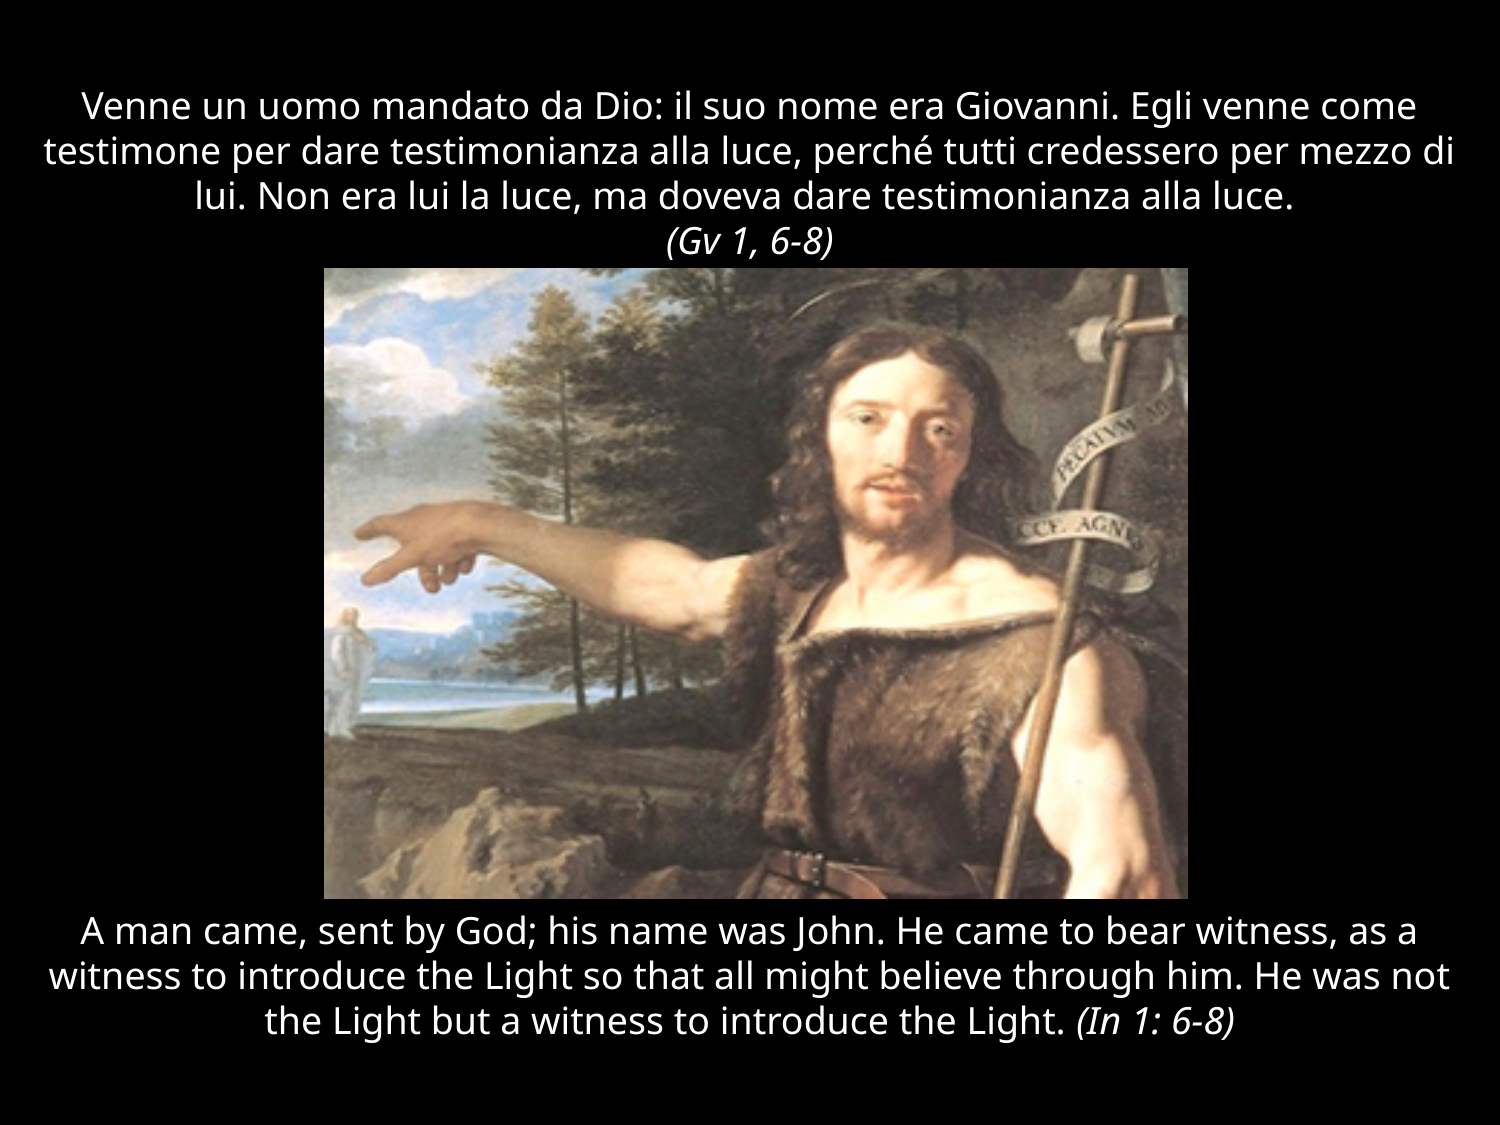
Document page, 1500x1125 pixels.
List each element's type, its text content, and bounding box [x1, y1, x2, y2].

text_box Venne un uomo mandato da Dio: il suo nome era Giovanni. Egli venne come testimone per dare testimonianza alla luce, perché tutti credessero per mezzo di lui. Non era lui la luce, ma doveva dare testimonianza alla luce. (Gv 1, 6-8) [0, 74, 1500, 270]
text_box A man came, sent by God; his name was John. He came to bear witness, as a witness to introduce the Light so that all might believe through him. He was not the Light but a witness to introduce the Light. (In 1: 6-8) [0, 899, 1500, 1050]
picture [324, 268, 1188, 899]
